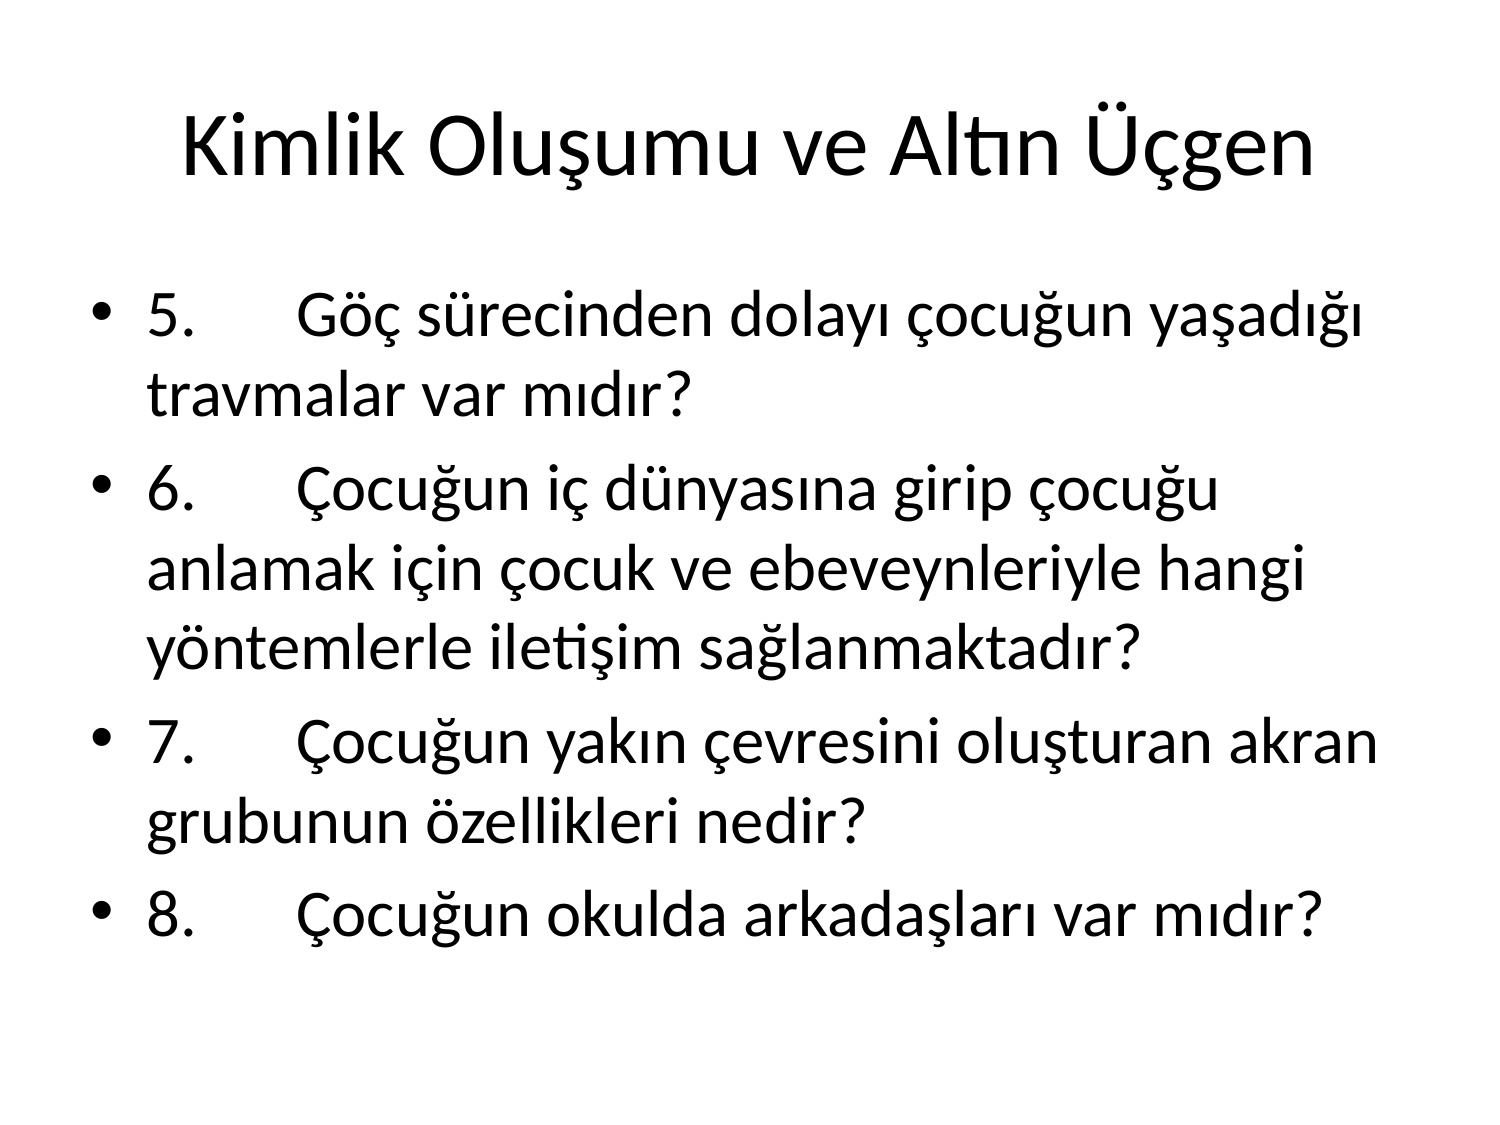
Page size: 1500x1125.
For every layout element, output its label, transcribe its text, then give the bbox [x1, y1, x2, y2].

title Kimlik Oluşumu ve Altın Üçgen [75, 45, 1425, 233]
list 5. Göç sürecinden dolayı çocuğun yaşadığı travmalar var mıdır? 6. Çocuğun iç dünyasına girip çocuğu anlamak için çocuk ve ebeveynleriyle hangi yöntemlerle iletişim sağlanmaktadır? 7. Çocuğun yakın çevresini oluşturan akran grubunun özellikleri nedir? 8. Çocuğun okulda arkadaşları var mıdır? [75, 262, 1425, 1005]
